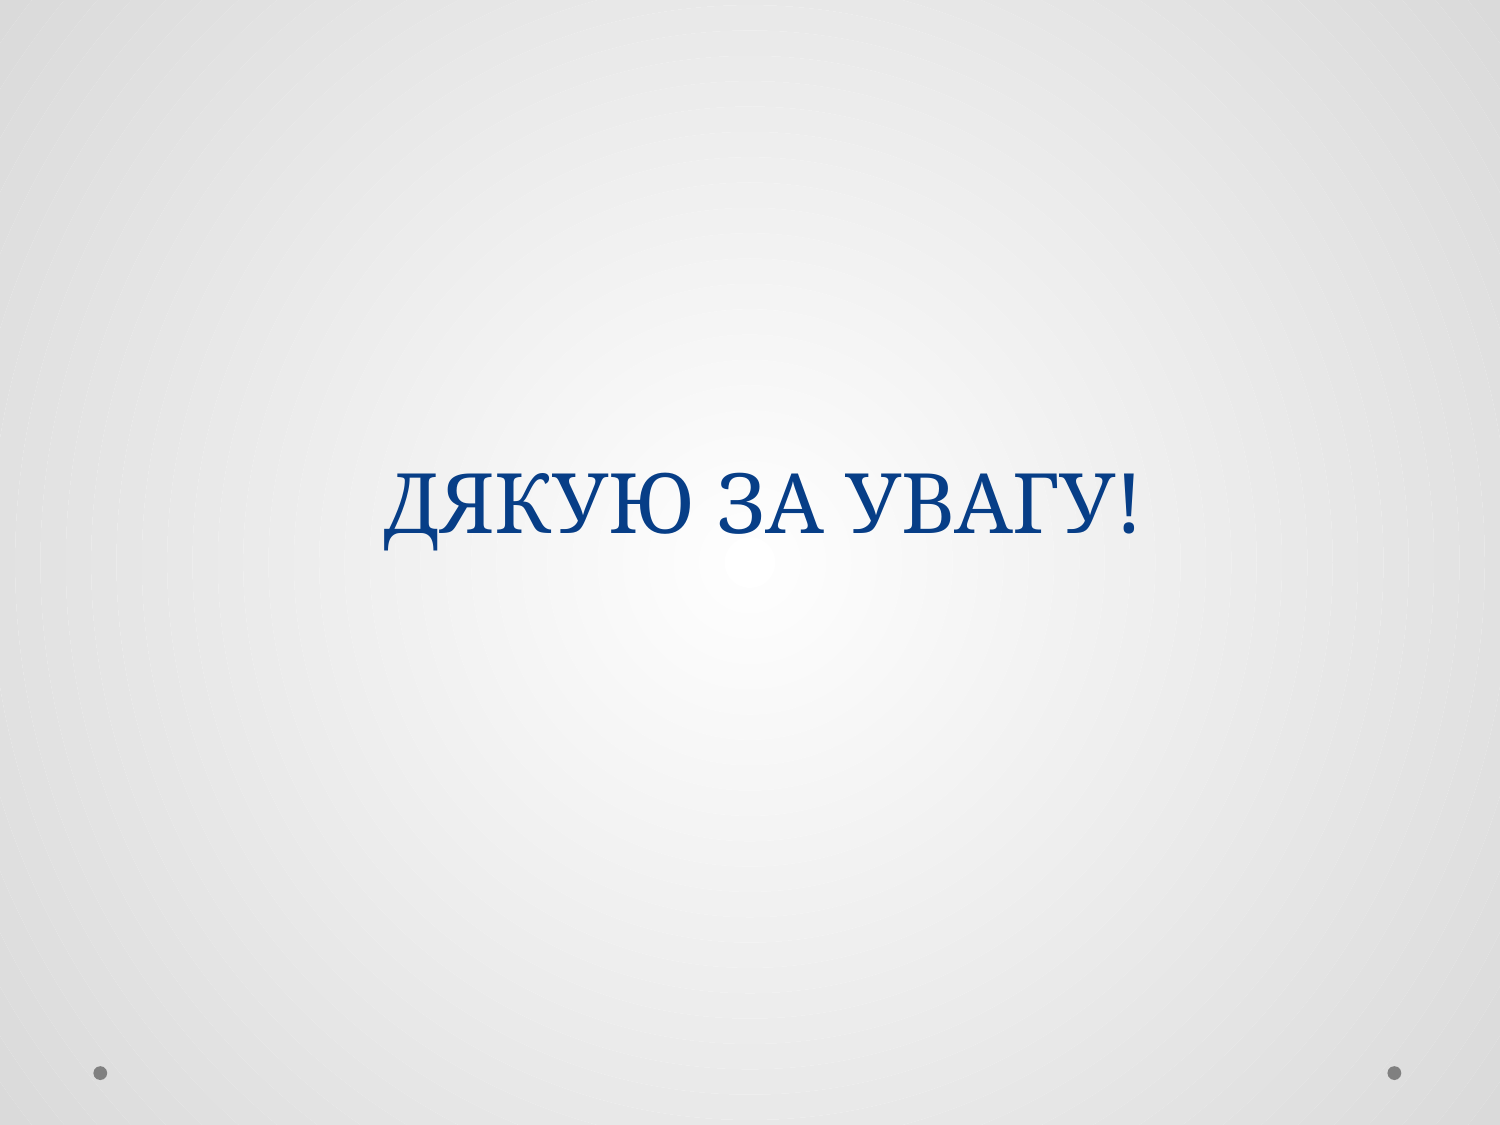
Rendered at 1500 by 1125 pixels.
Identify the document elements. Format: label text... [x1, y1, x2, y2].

title ДЯКУЮ ЗА УВАГУ! [88, 338, 1439, 558]
